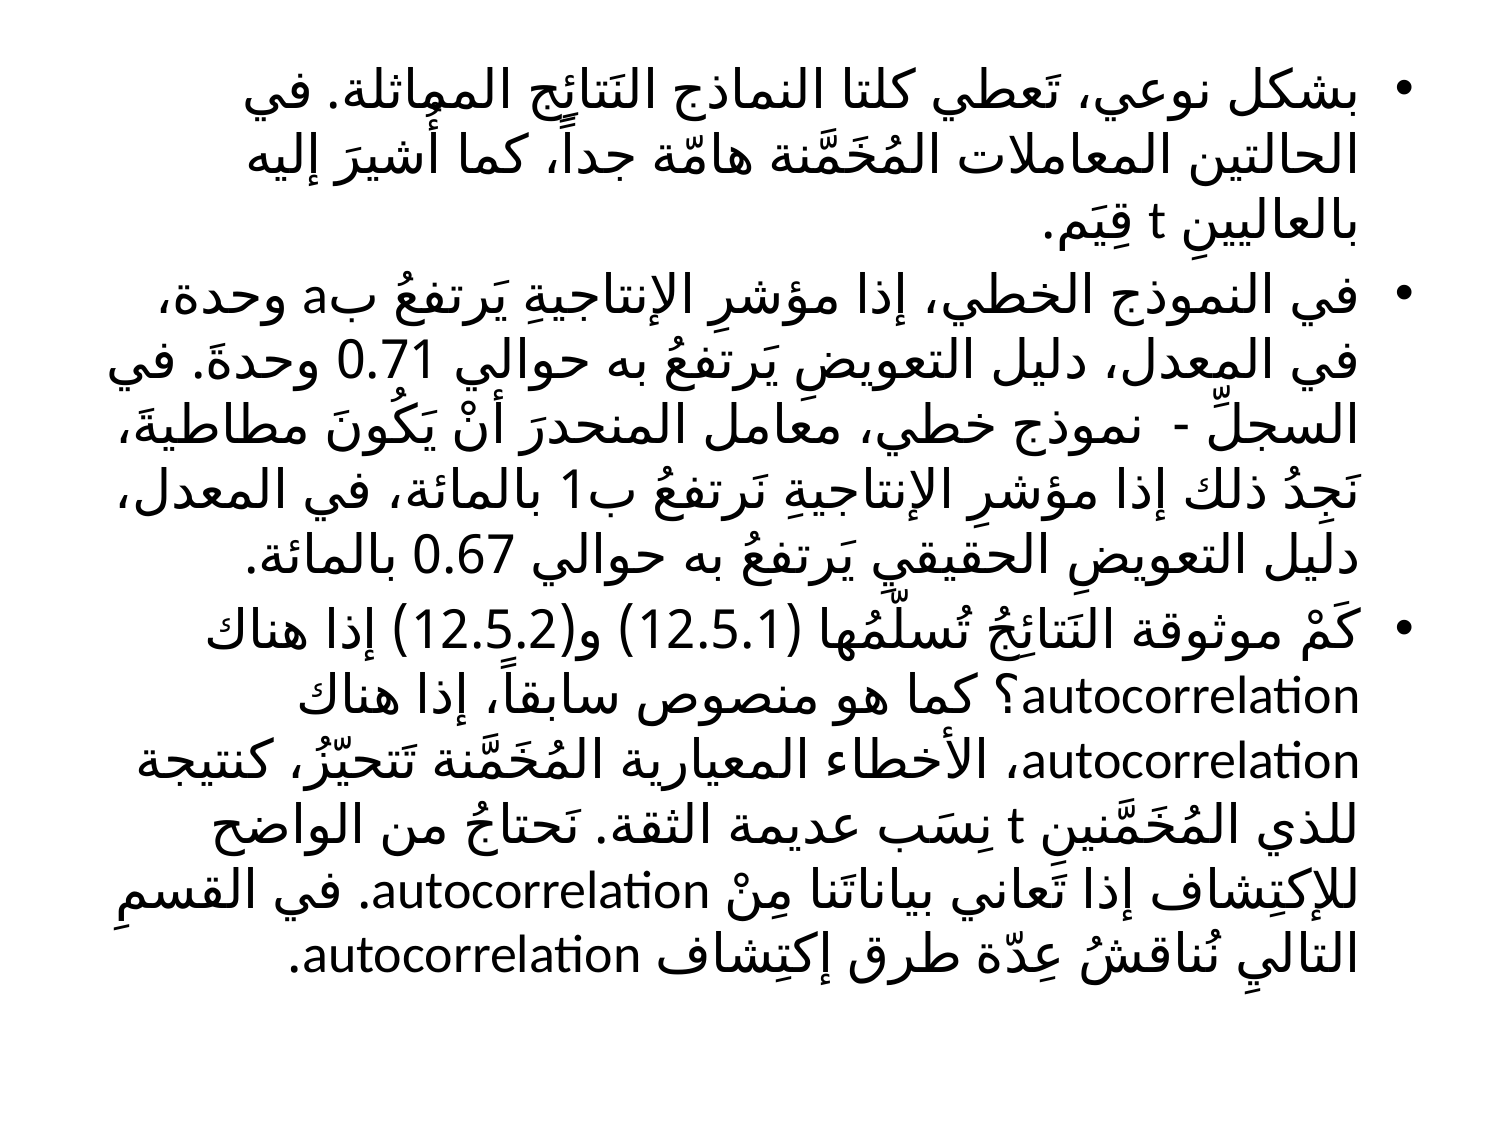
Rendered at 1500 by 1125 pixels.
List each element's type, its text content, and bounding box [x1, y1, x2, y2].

list بشكل نوعي، تَعطي كلتا النماذج النَتائِج المماثلة. في الحالتين المعاملات المُخَمَّنة هامّة جداً، كما أُشيرَ إليه بالعاليينِ t قِيَم. في النموذج الخطي، إذا مؤشرِ الإنتاجيةِ يَرتفعُ بa وحدة، في المعدل، دليل التعويضِ يَرتفعُ به حوالي 0.71 وحدةَ. في السجلِّ - نموذج خطي، معامل المنحدرَ أنْ يَكُونَ مطاطيةَ، نَجِدُ ذلك إذا مؤشرِ الإنتاجيةِ نَرتفعُ ب1 بالمائة، في المعدل، دليل التعويضِ الحقيقيِ يَرتفعُ به حوالي 0.67 بالمائة. كَمْ موثوقة النَتائِجُ تُسلّمُها (12.5.1) و(12.5.2) إذا هناك autocorrelation؟ كما هو منصوص سابقاً، إذا هناك autocorrelation، الأخطاء المعيارية المُخَمَّنة تَتحيّزُ، كنتيجة للذي المُخَمَّنينِ t نِسَب عديمة الثقة. نَحتاجُ من الواضح للإكتِشاف إذا تَعاني بياناتَنا مِنْ autocorrelation. في القسمِ التاليِ نُناقشُ عِدّة طرق إكتِشاف autocorrelation. [75, 46, 1425, 1005]
